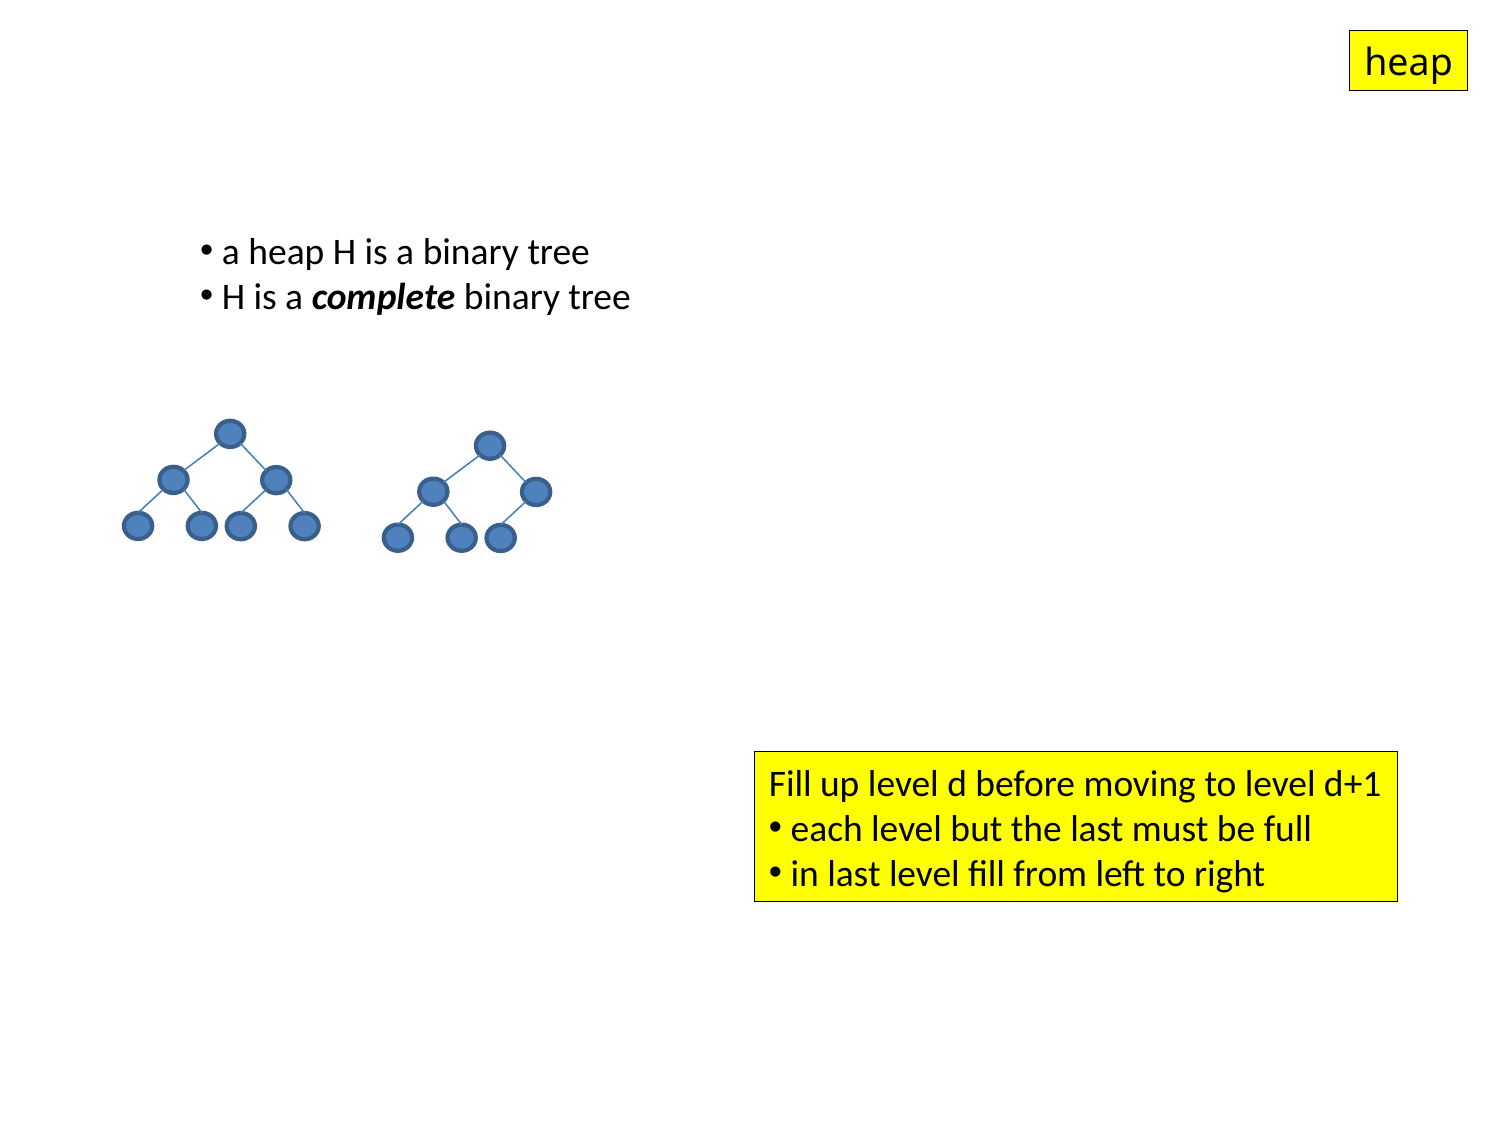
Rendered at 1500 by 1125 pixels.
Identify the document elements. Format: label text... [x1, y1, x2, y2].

text_box heap [1349, 30, 1468, 91]
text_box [383, 432, 551, 552]
text_box a heap H is a binary tree H is a complete binary tree [185, 219, 647, 325]
text_box Fill up level d before moving to level d+1 each level but the last must be full in last level fill from left to right [754, 751, 1398, 902]
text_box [123, 420, 319, 540]
